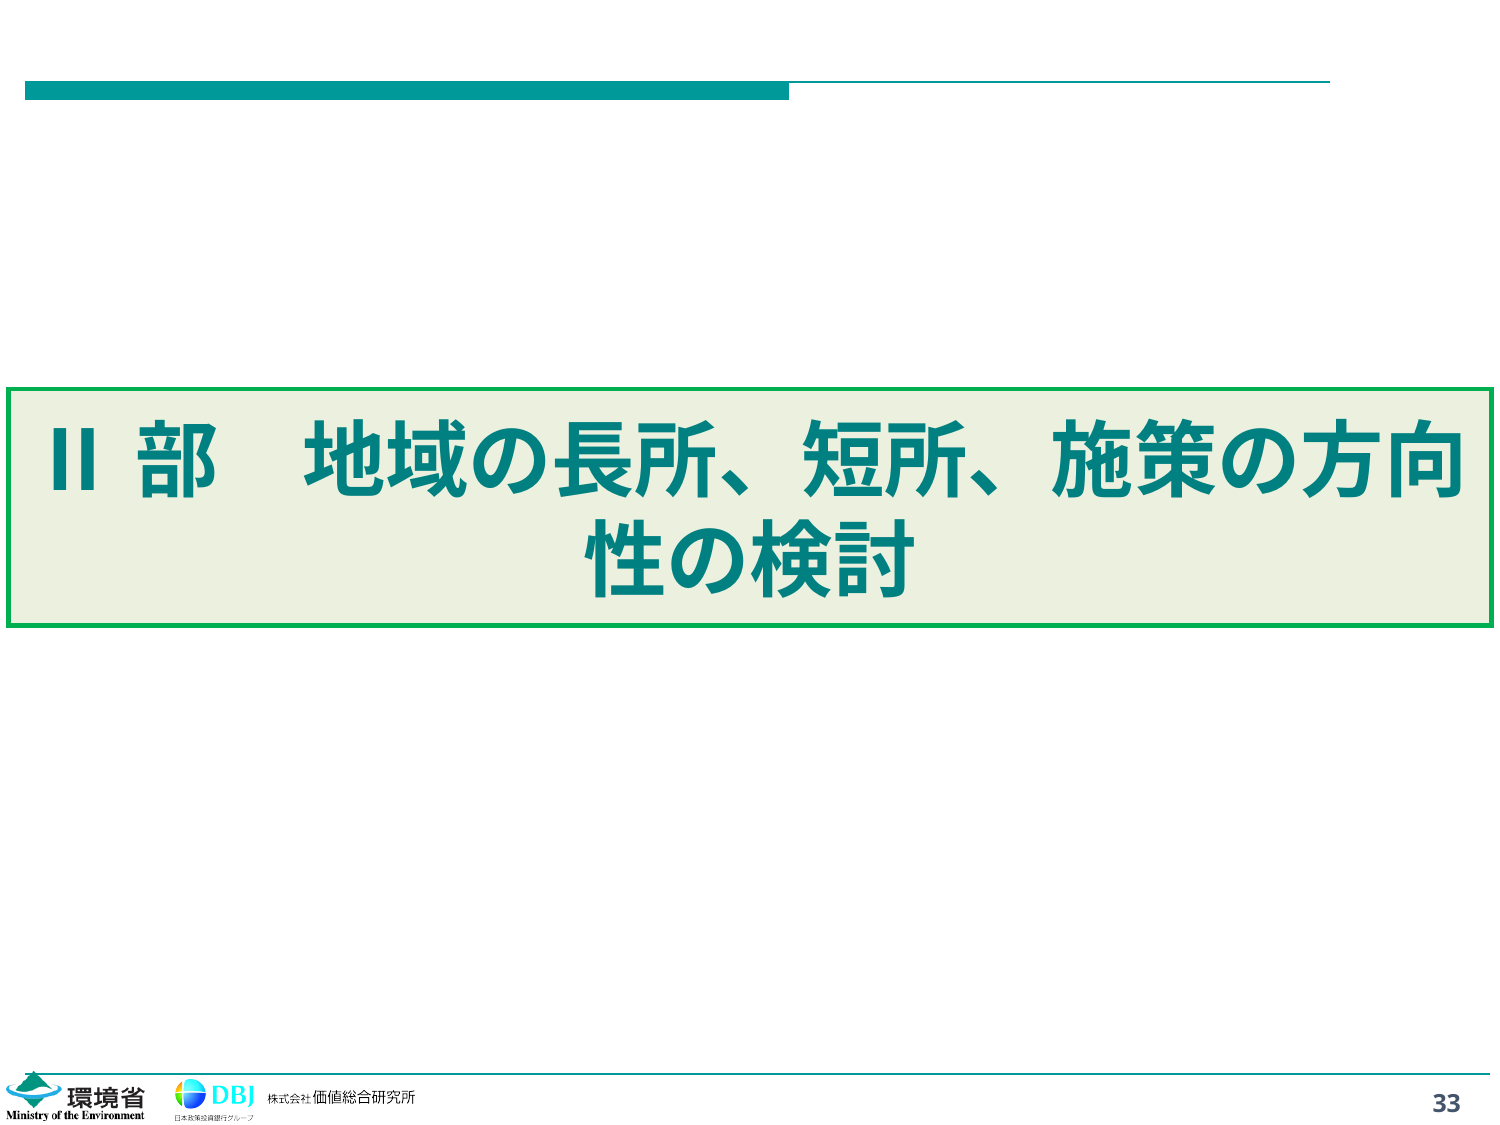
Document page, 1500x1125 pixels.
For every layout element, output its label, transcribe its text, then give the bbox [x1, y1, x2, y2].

picture [2, 1071, 148, 1125]
picture [171, 1075, 419, 1125]
slide_number 33 [1393, 1079, 1500, 1122]
title Ⅱ部 地域の長所、短所、施策の方向性の検討 [8, 388, 1492, 626]
